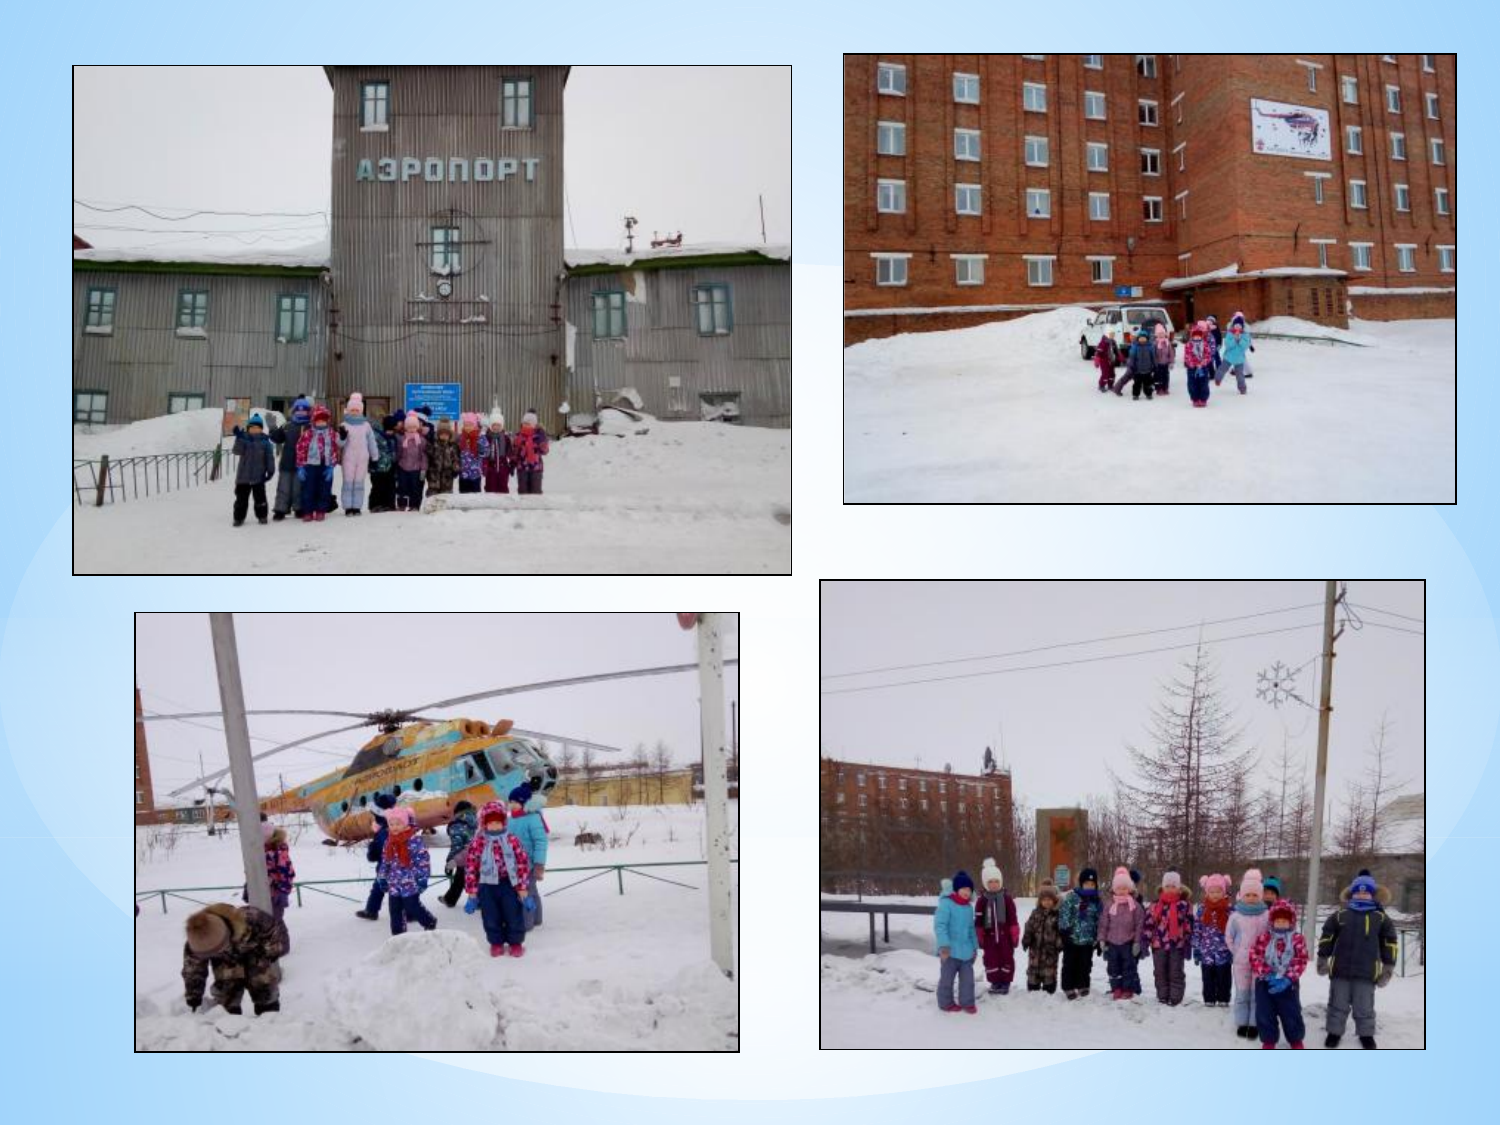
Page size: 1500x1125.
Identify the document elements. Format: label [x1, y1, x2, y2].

picture [820, 580, 1425, 1049]
picture [73, 66, 791, 575]
picture [135, 613, 739, 1052]
picture [844, 54, 1456, 504]
